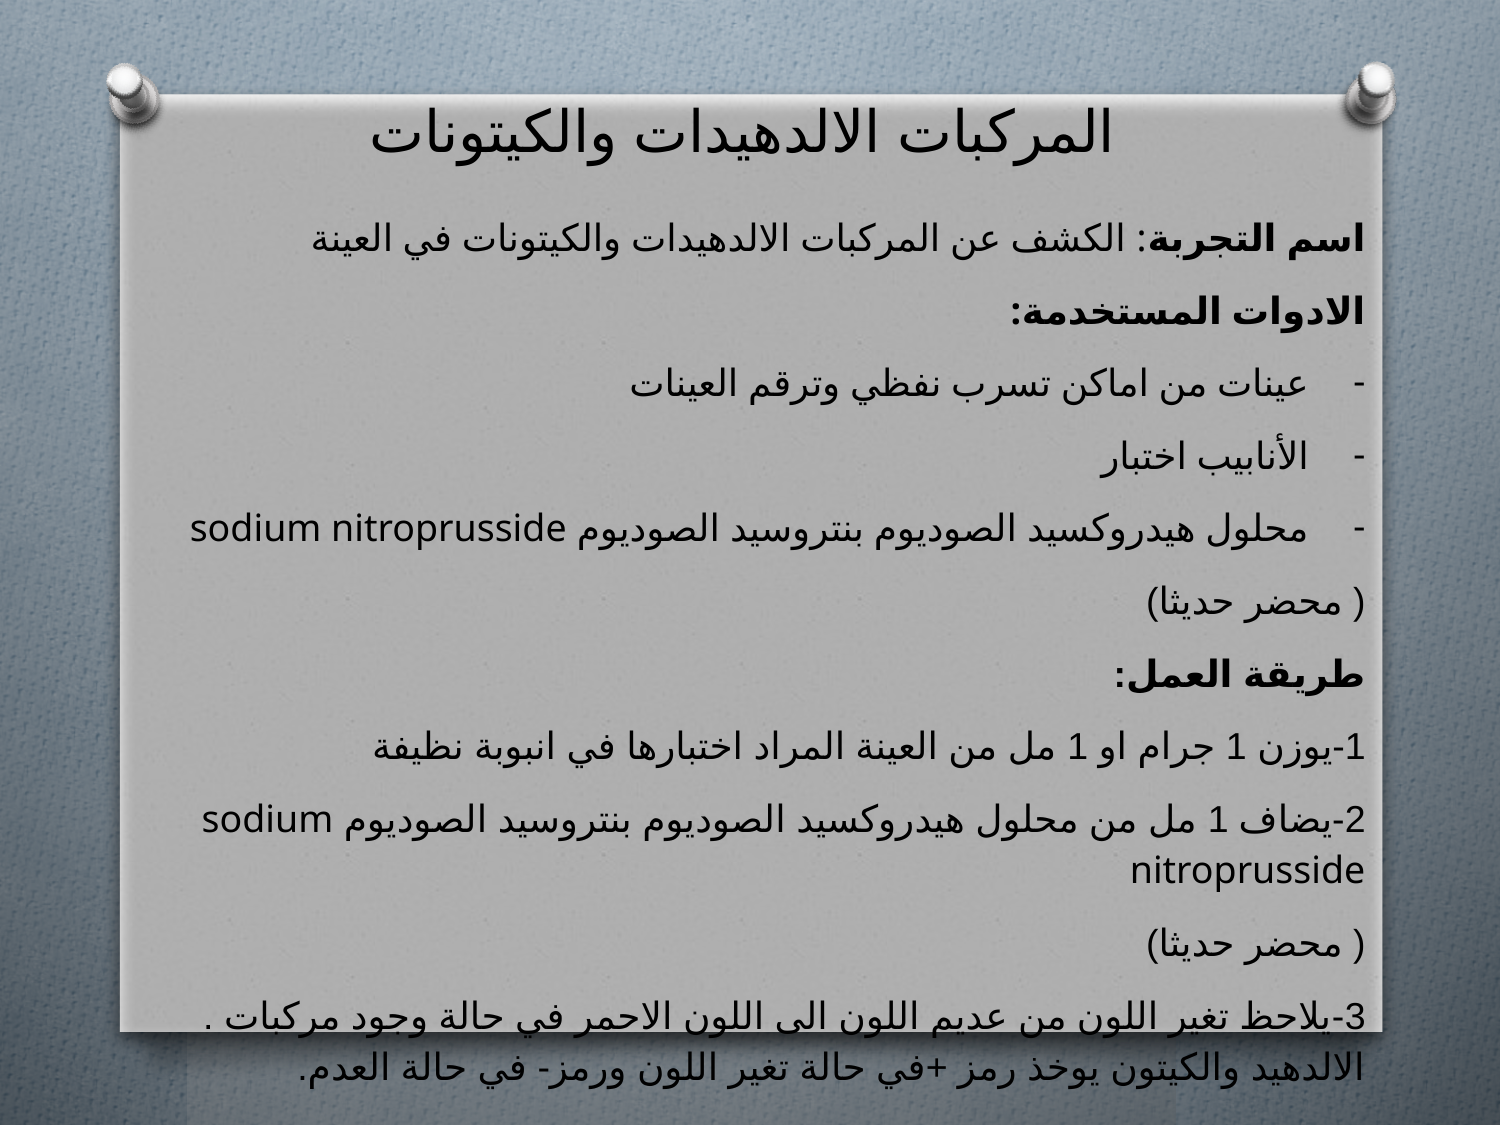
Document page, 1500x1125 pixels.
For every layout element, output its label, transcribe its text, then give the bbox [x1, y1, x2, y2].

picture [1317, 35, 1439, 130]
text_box اسم التجربة: الكشف عن المركبات الالدهيدات والكيتونات في العينة الادوات المستخدمة: عينات من اماكن تسرب نفظي وترقم العينات الأنابيب اختبار محلول هيدروكسيد الصوديوم بنتروسيد الصوديوم sodium nitroprusside ( محضر حديثا) طريقة العمل: 1-يوزن 1 جرام او 1 مل من العينة المراد اختبارها في انبوبة نظيفة 2-يضاف 1 مل من محلول هيدروكسيد الصوديوم بنتروسيد الصوديوم sodium nitroprusside ( محضر حديثا) 3-يلاحظ تغير اللون من عديم اللون الى اللون الاحمر في حالة وجود مركبات . الالدهيد والكيتون يوخذ رمز +في حالة تغير اللون ورمز- في حالة العدم. [137, 199, 1381, 1096]
title المركبات الالدهيدات والكيتونات [67, 95, 1418, 163]
picture [84, 29, 198, 95]
